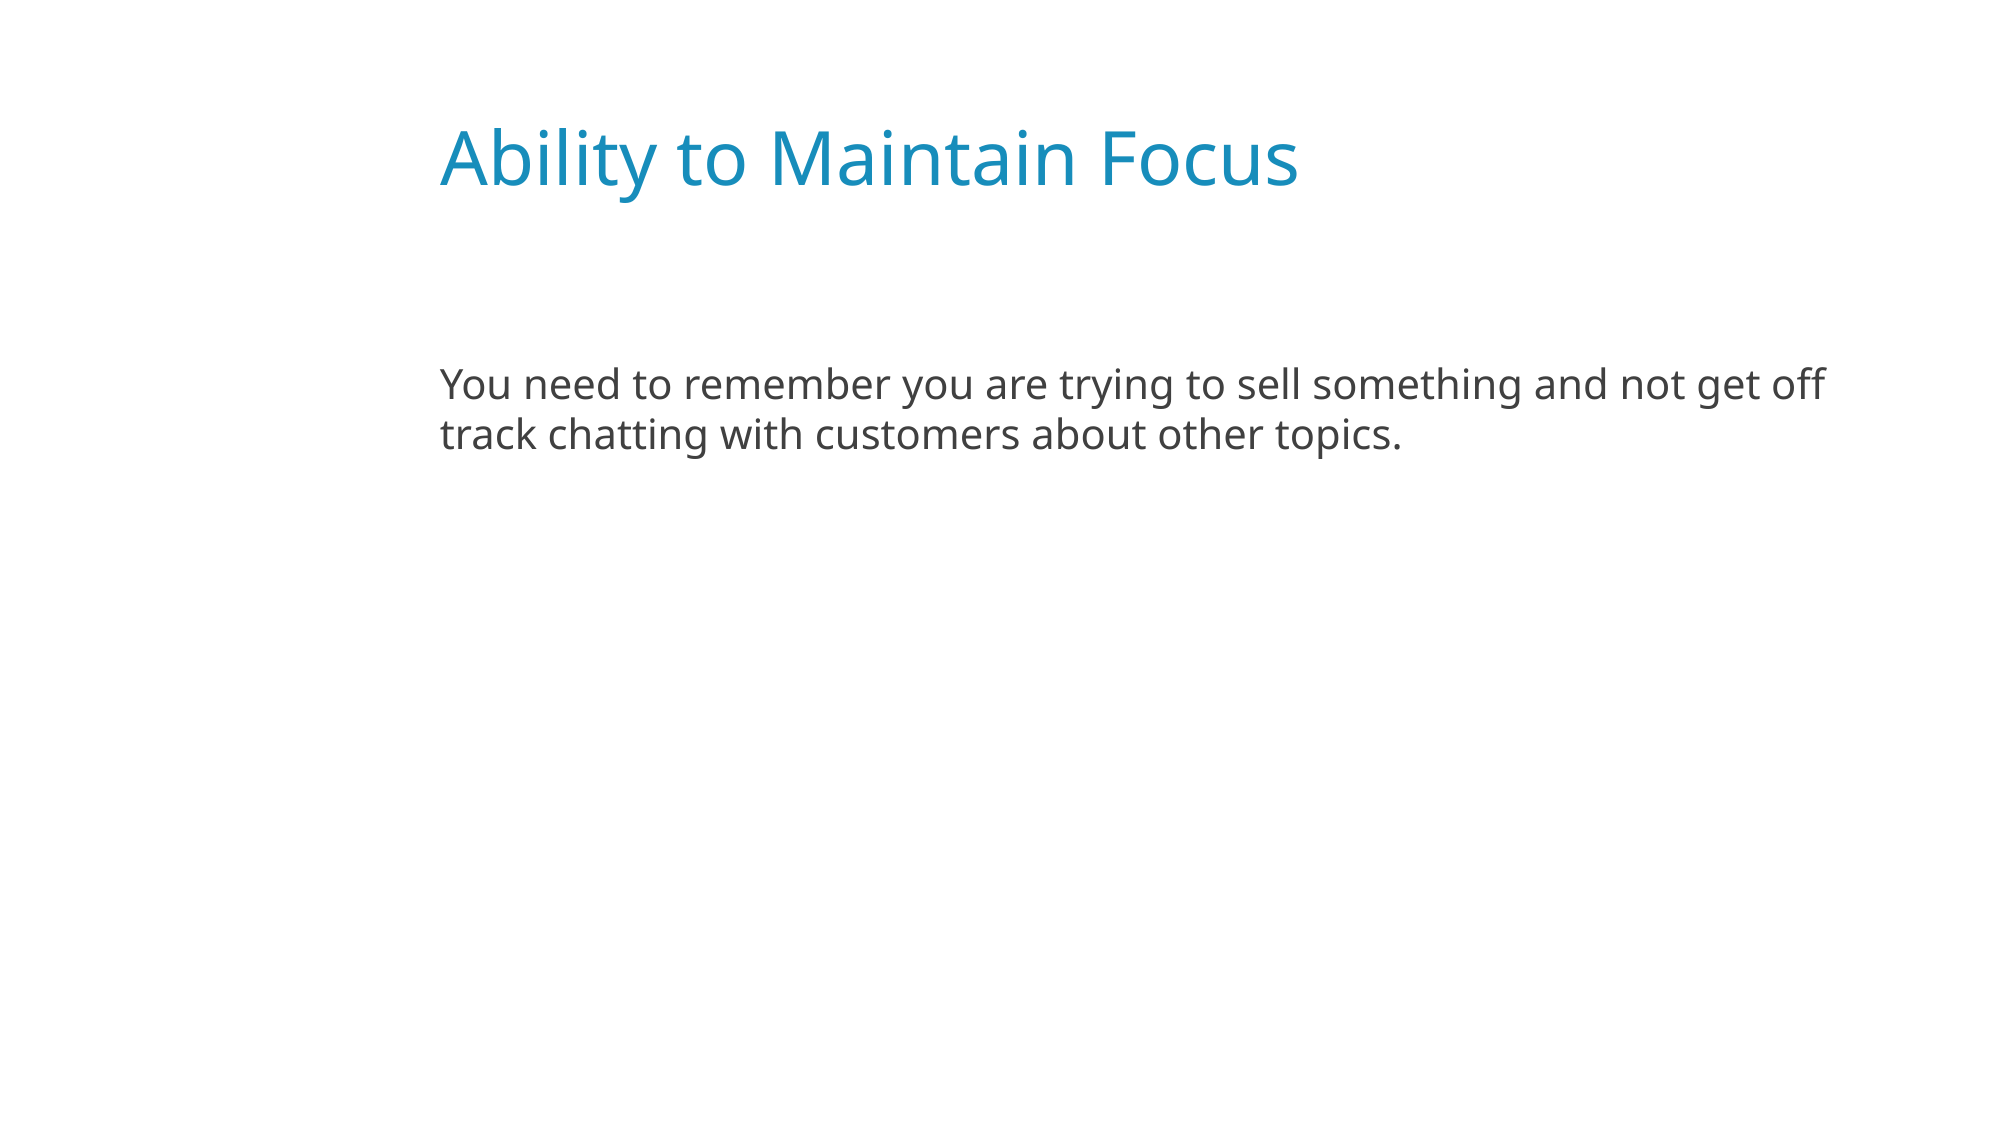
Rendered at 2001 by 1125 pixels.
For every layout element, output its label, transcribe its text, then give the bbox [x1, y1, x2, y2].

title Ability to Maintain Focus [425, 102, 1888, 313]
list You need to remember you are trying to sell something and not get off track chatting with customers about other topics. [424, 350, 1888, 1074]
